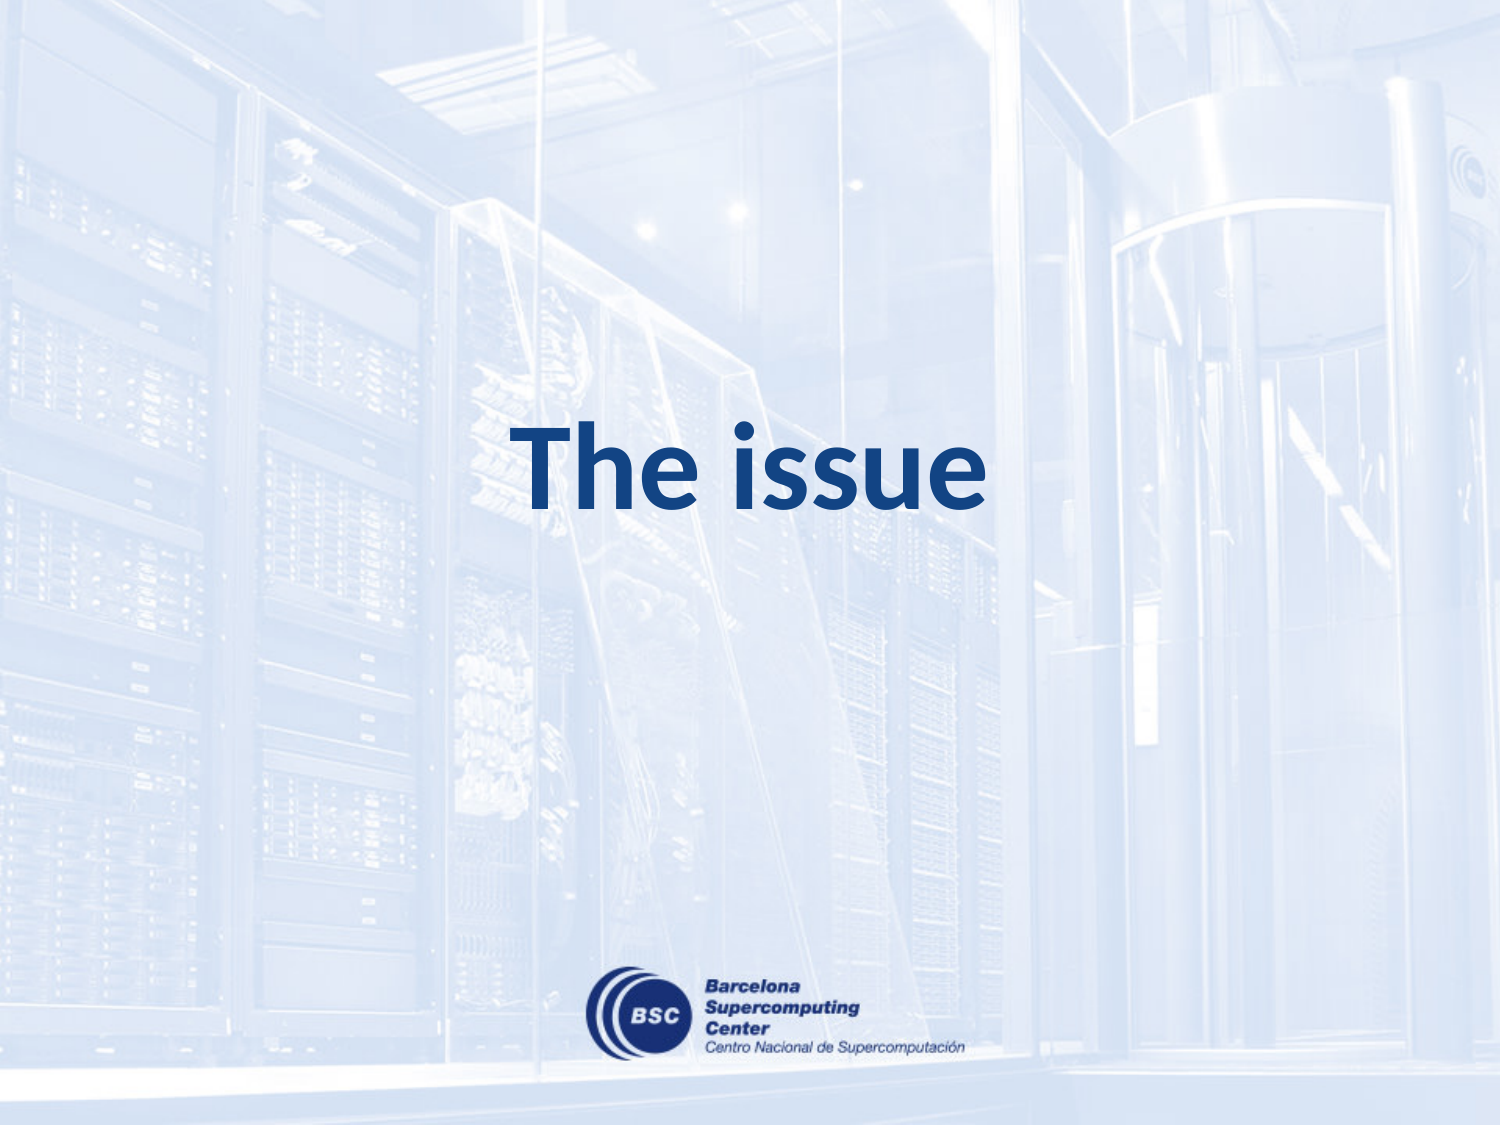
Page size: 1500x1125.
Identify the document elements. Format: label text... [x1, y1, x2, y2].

picture [0, 0, 1500, 1125]
title The issue [188, 143, 1311, 794]
